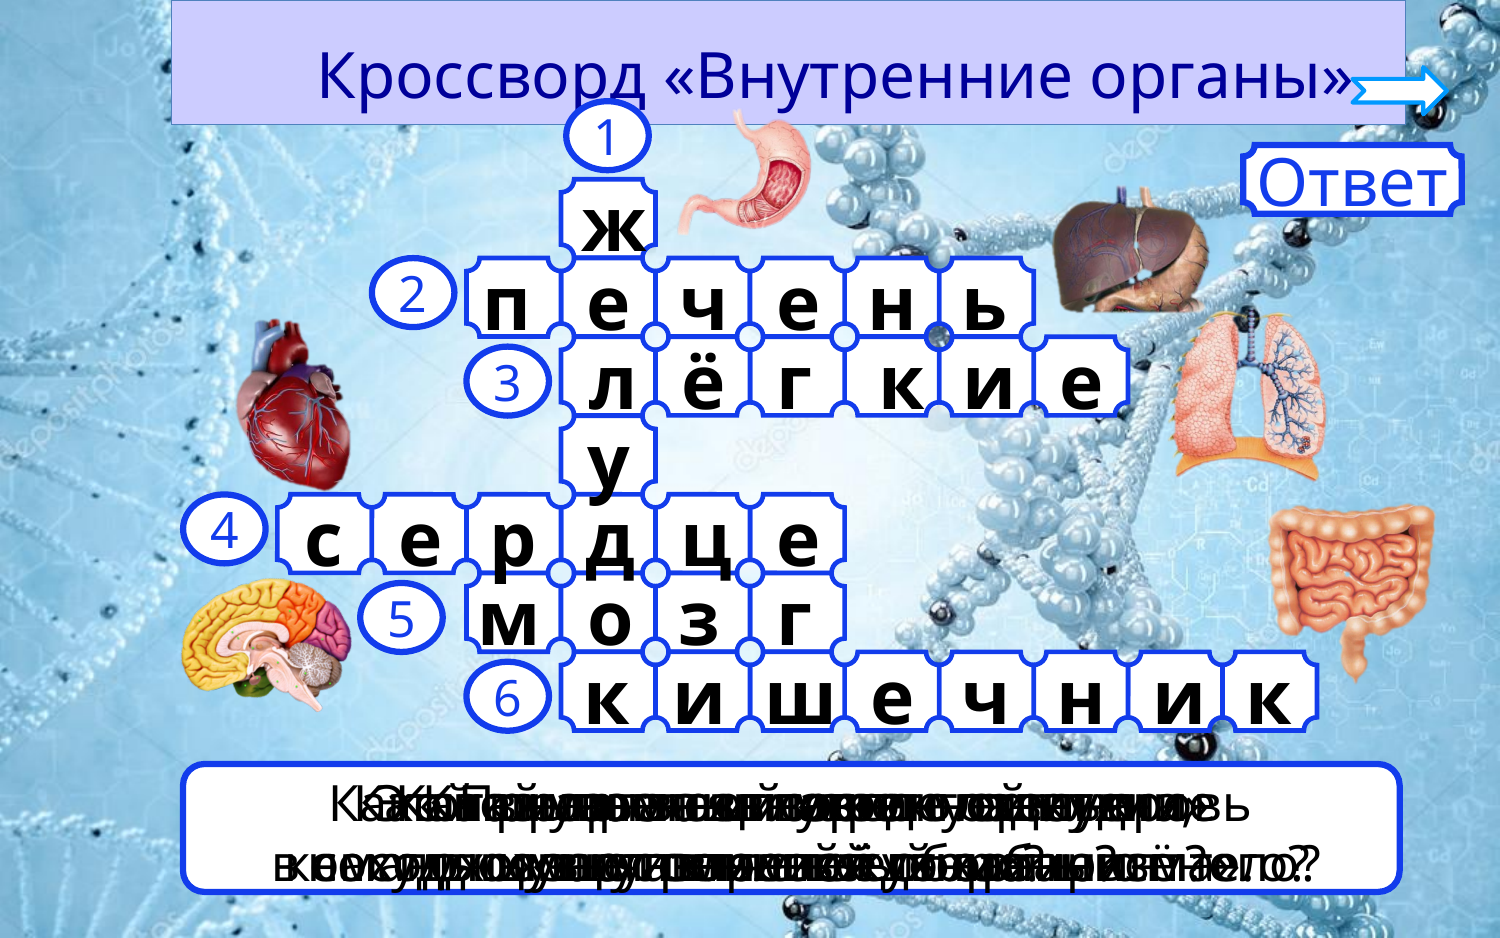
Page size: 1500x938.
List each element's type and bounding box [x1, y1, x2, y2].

text_box [666, 326, 1119, 434]
text_box [560, 678, 654, 749]
text_box [659, 641, 1303, 749]
picture [0, 0, 1500, 938]
text_box [560, 363, 658, 482]
text_box [467, 248, 1019, 355]
text_box [289, 484, 835, 591]
text_box [560, 169, 658, 246]
text_box [1023, 257, 1034, 325]
text_box [1123, 336, 1129, 416]
text_box [833, 572, 845, 640]
text_box [1307, 701, 1318, 731]
text_box [277, 503, 283, 574]
text_box [838, 494, 845, 572]
text_box [466, 562, 828, 670]
